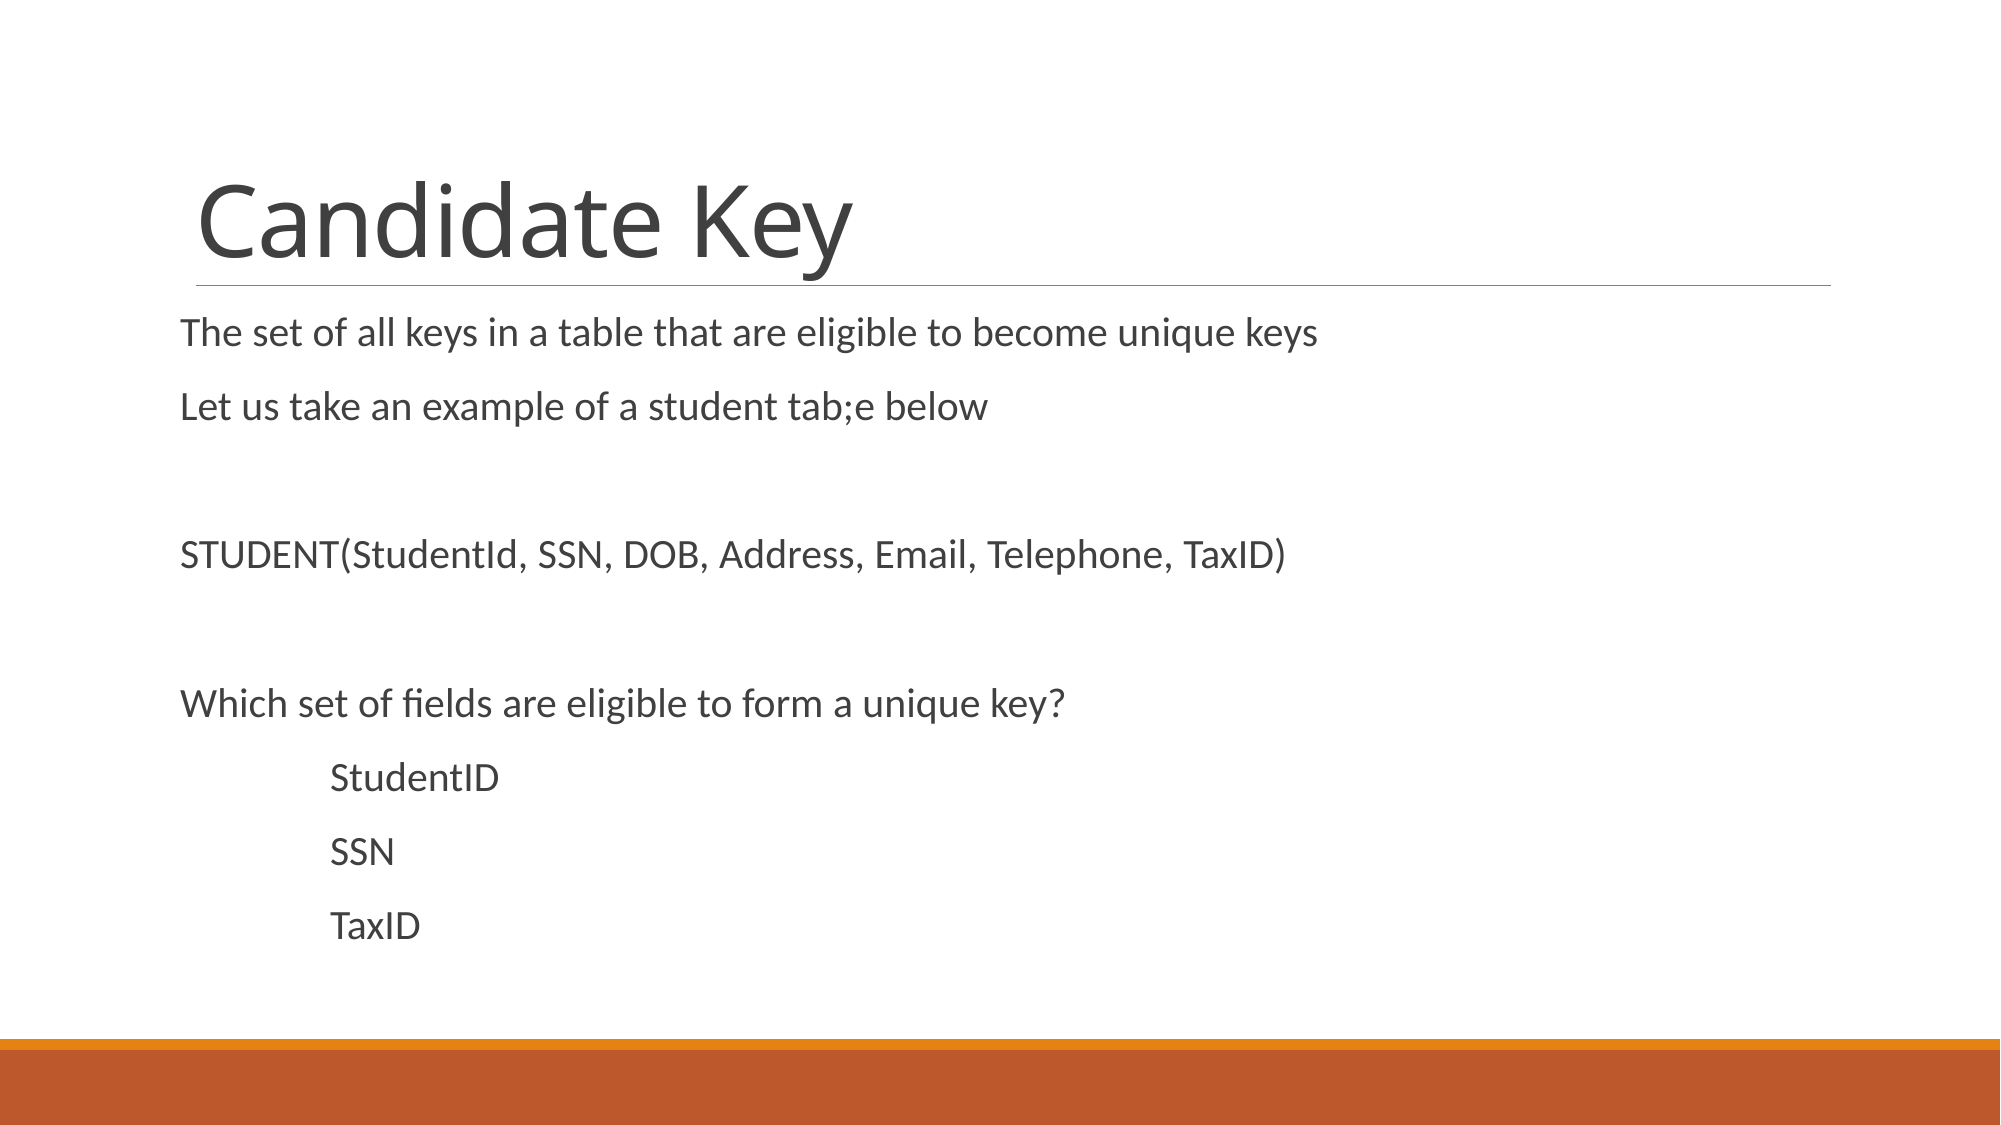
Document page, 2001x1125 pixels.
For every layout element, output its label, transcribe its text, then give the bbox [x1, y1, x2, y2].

title Candidate Key [180, 47, 1830, 285]
list The set of all keys in a table that are eligible to become unique keys Let us take an example of a student tab;e below STUDENT(StudentId, SSN, DOB, Address, Email, Telephone, TaxID) Which set of fields are eligible to form a unique key? StudentID SSN TaxID [180, 302, 1830, 963]
